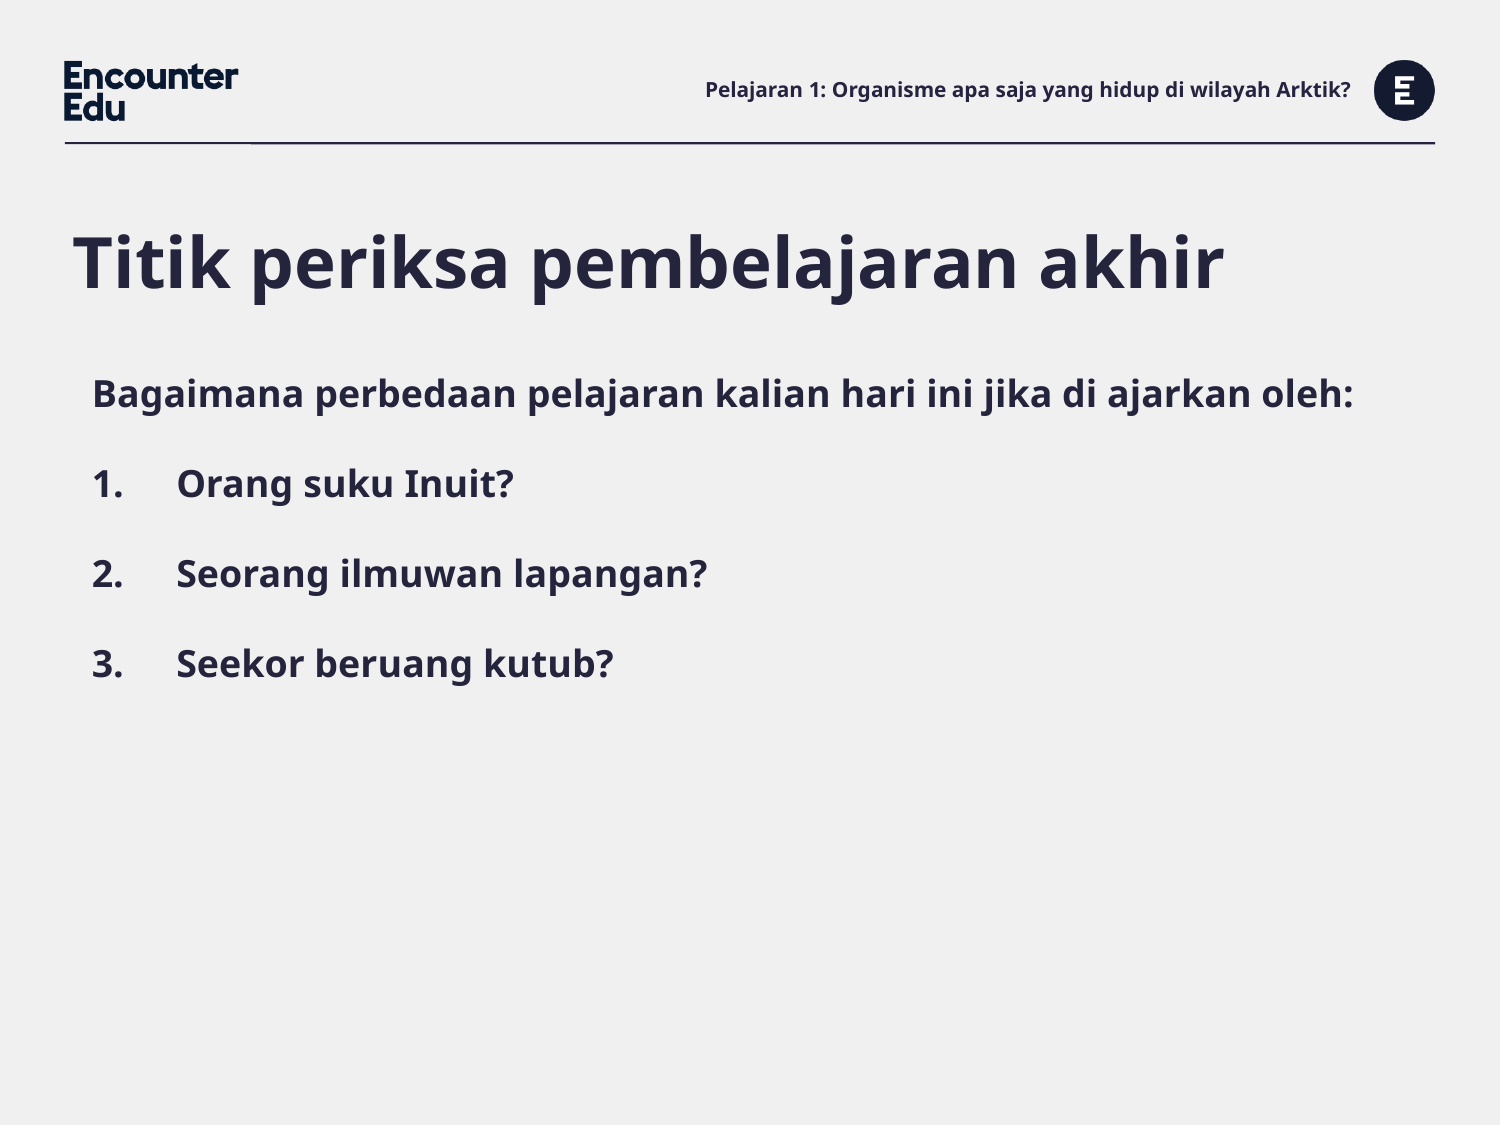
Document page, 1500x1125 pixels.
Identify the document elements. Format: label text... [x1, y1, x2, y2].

picture [60, 59, 243, 122]
text_box Titik periksa pembelajaran akhir [65, 163, 1416, 368]
text_box Bagaimana perbedaan pelajaran kalian hari ini jika di ajarkan oleh: Orang suku Inuit? Seorang ilmuwan lapangan? Seekor beruang kutub? [77, 363, 1495, 693]
picture [1372, 58, 1436, 122]
title Pelajaran 1: Organisme apa saja yang hidup di wilayah Arktik? [611, 67, 1359, 114]
